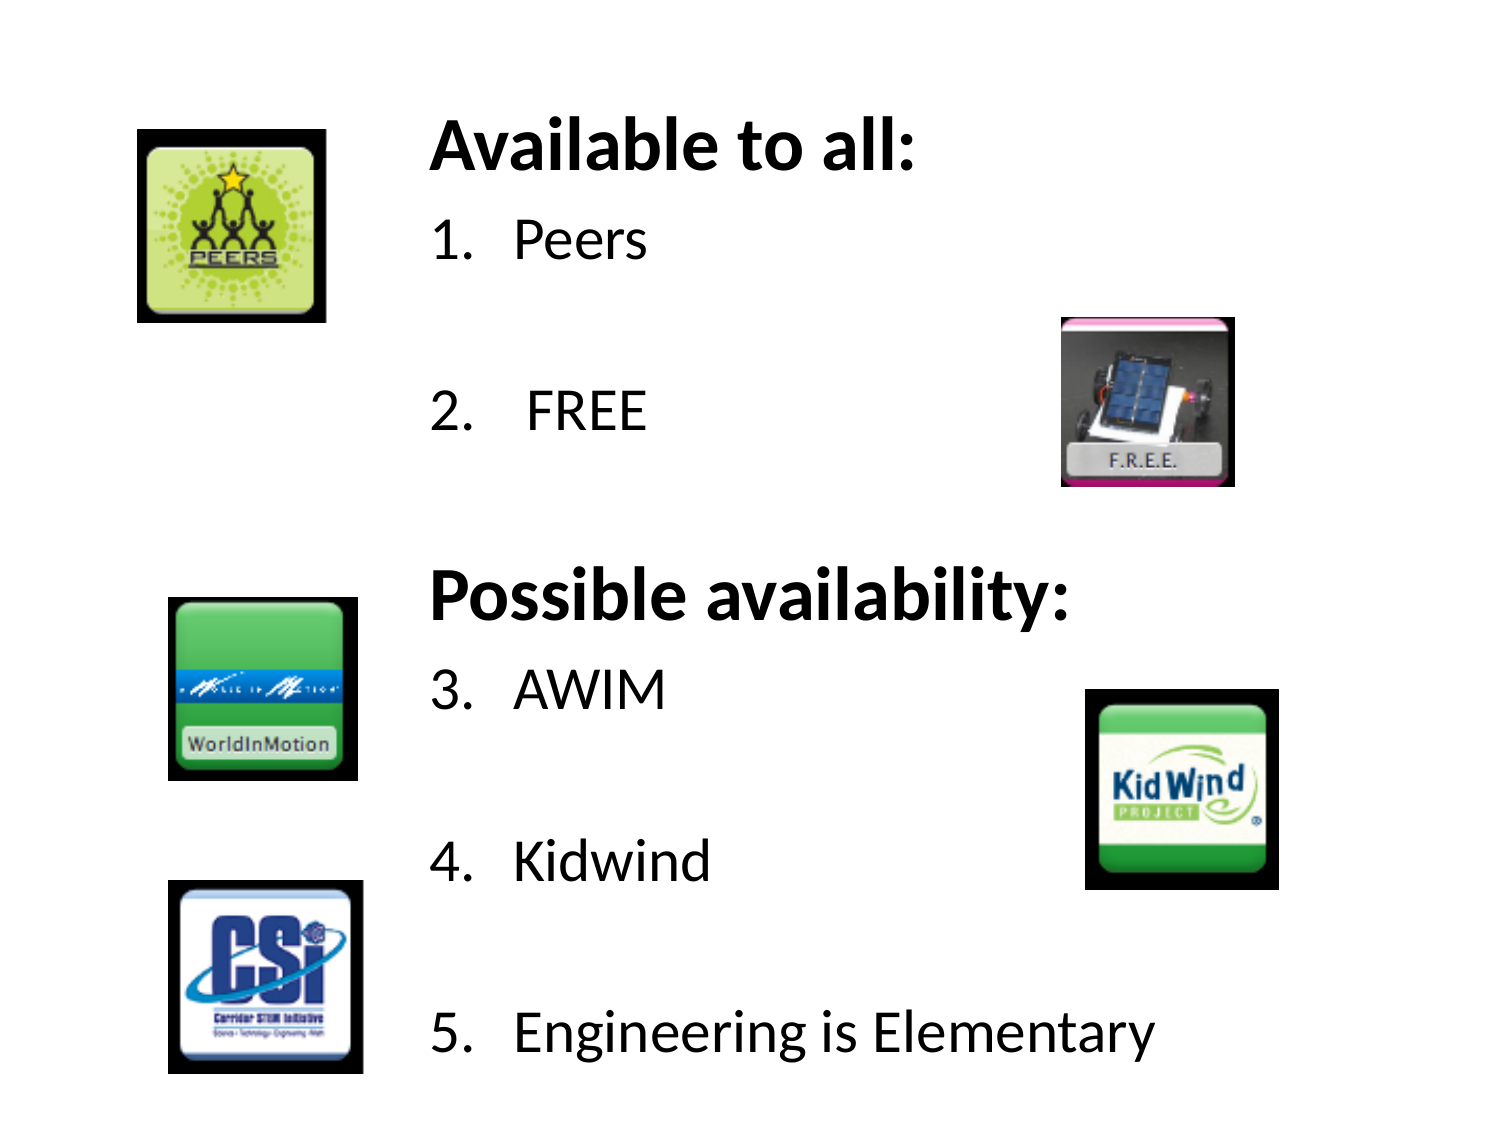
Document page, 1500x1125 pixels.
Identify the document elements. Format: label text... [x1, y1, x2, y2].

picture [1061, 317, 1235, 487]
picture [167, 880, 366, 1075]
picture [1084, 688, 1280, 890]
picture [136, 128, 333, 324]
picture [167, 597, 358, 781]
list Available to all: Peers FREE Possible availability: AWIM Kidwind Engineering is Elementary [414, 86, 1372, 1074]
